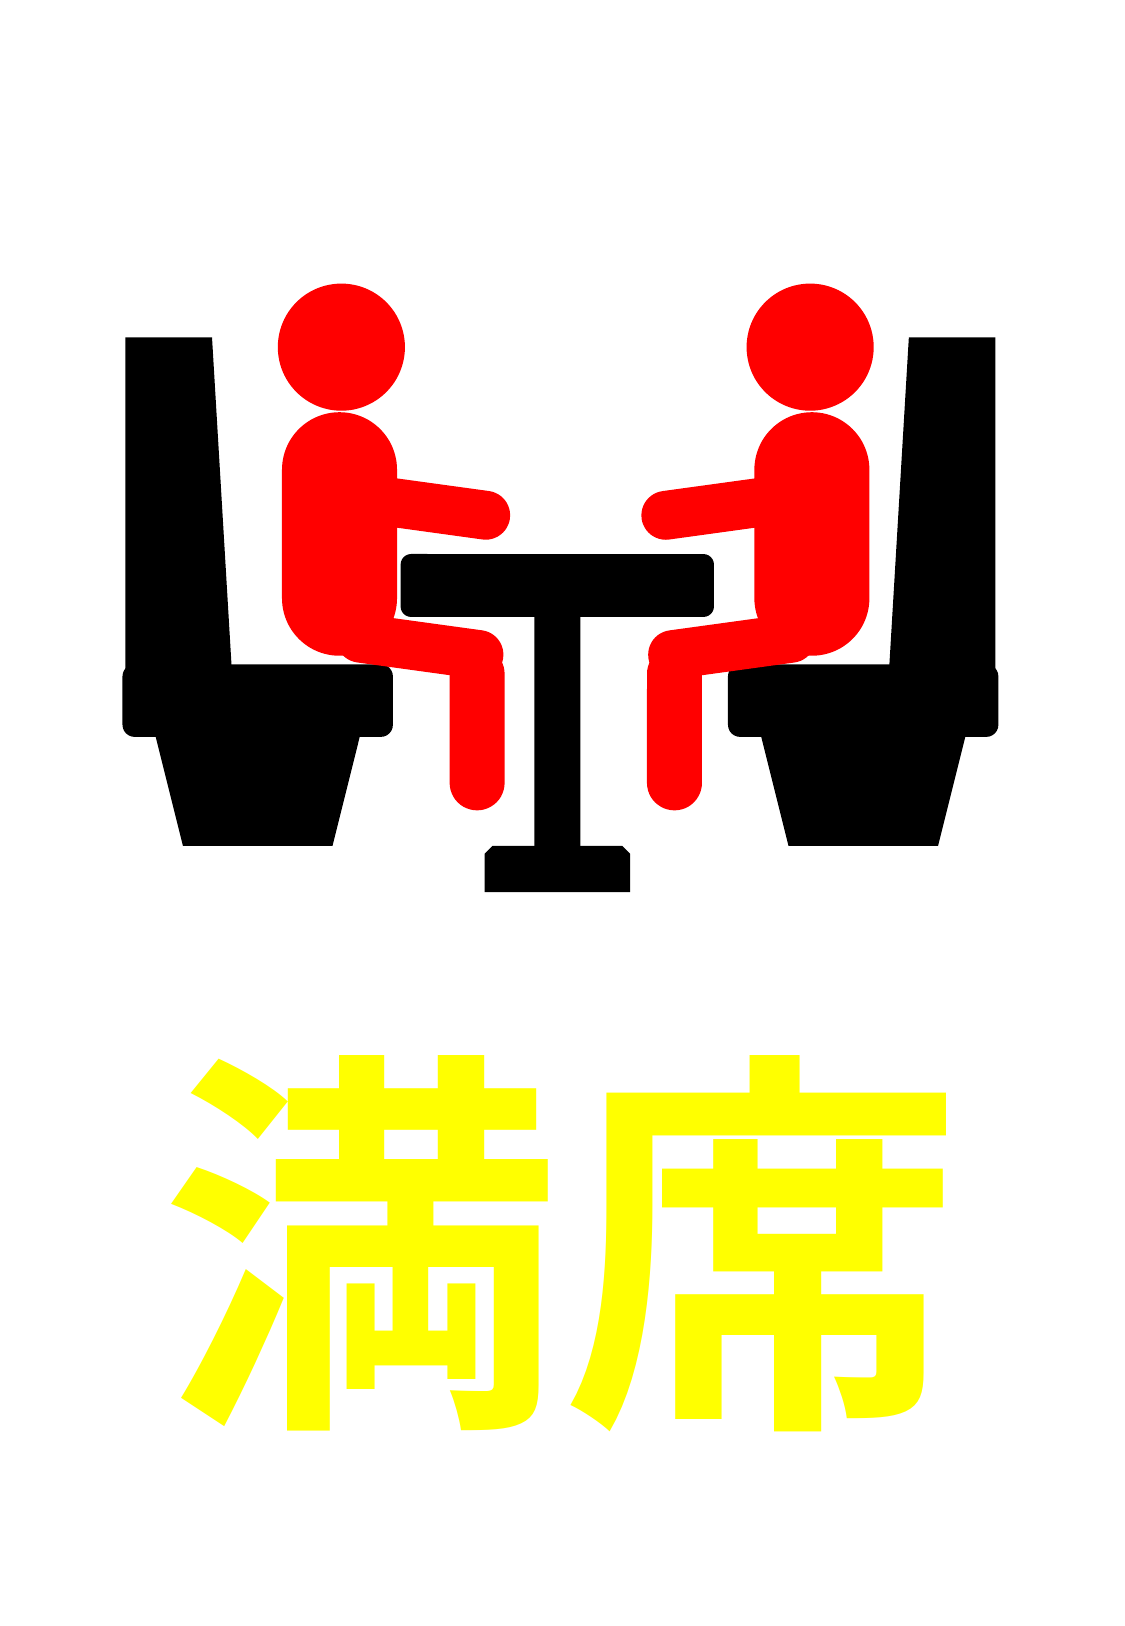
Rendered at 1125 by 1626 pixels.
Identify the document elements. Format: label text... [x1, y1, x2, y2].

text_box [122, 283, 999, 893]
text_box 満席 [52, 987, 1072, 1483]
